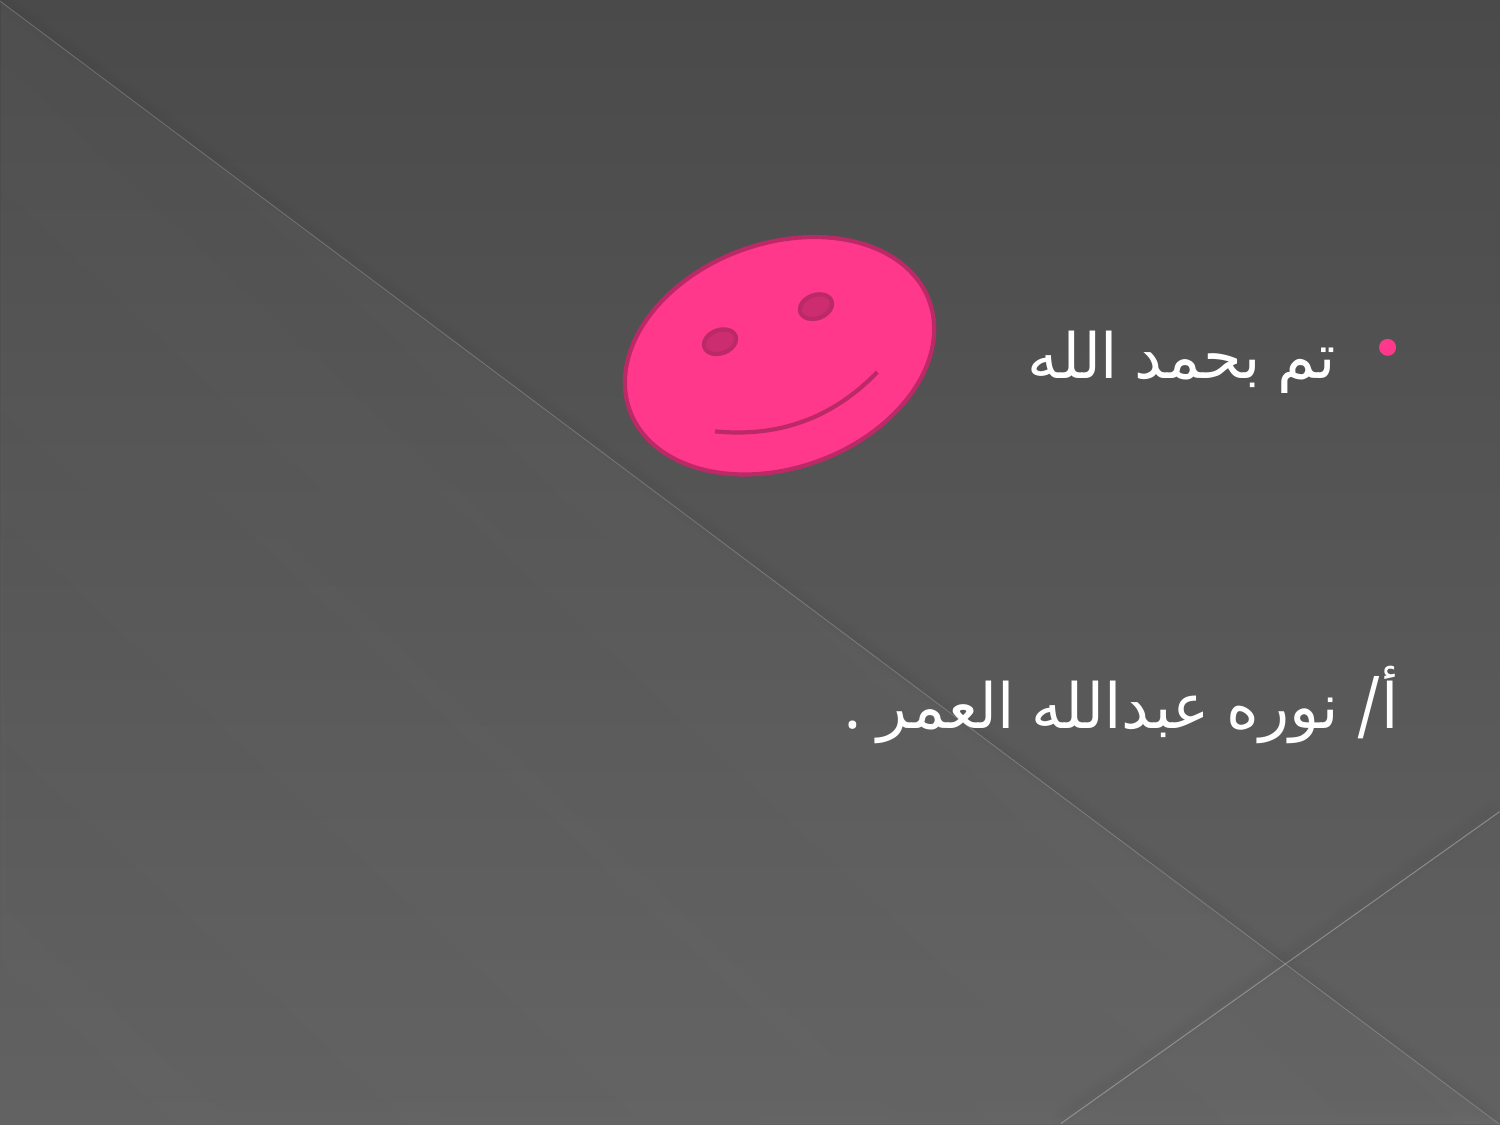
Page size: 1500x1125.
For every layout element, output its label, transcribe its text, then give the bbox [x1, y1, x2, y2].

list تم بحمد الله أ/ نوره عبدالله العمر . [75, 308, 1425, 1059]
text_box [622, 234, 937, 477]
